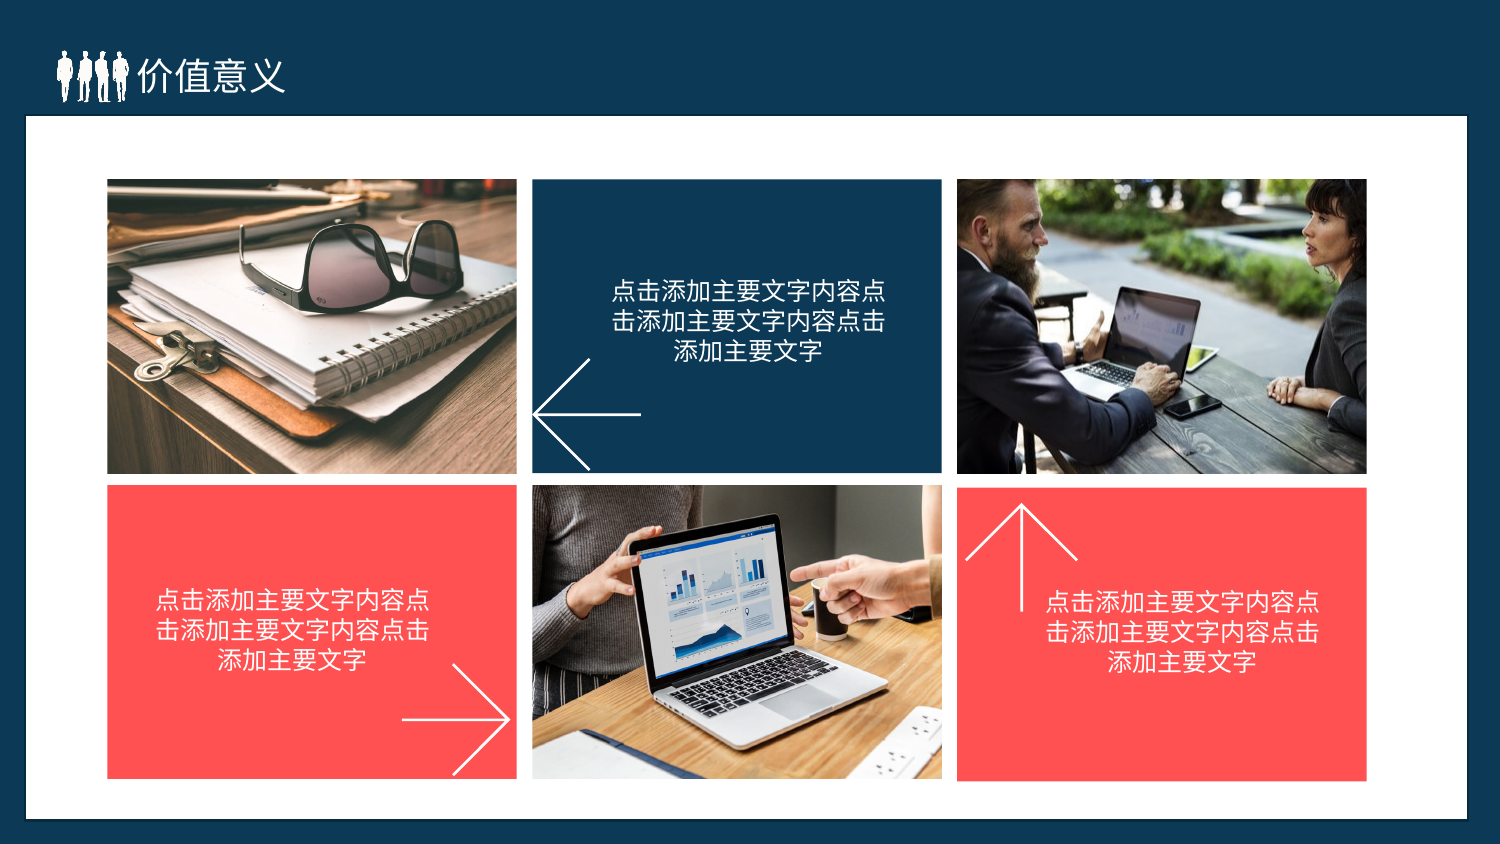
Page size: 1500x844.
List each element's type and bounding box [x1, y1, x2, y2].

text_box [106, 178, 518, 474]
picture [50, 42, 131, 103]
text_box [531, 484, 943, 780]
text_box [107, 485, 517, 779]
text_box [956, 178, 1368, 474]
text_box [957, 487, 1367, 782]
text_box [532, 179, 942, 474]
